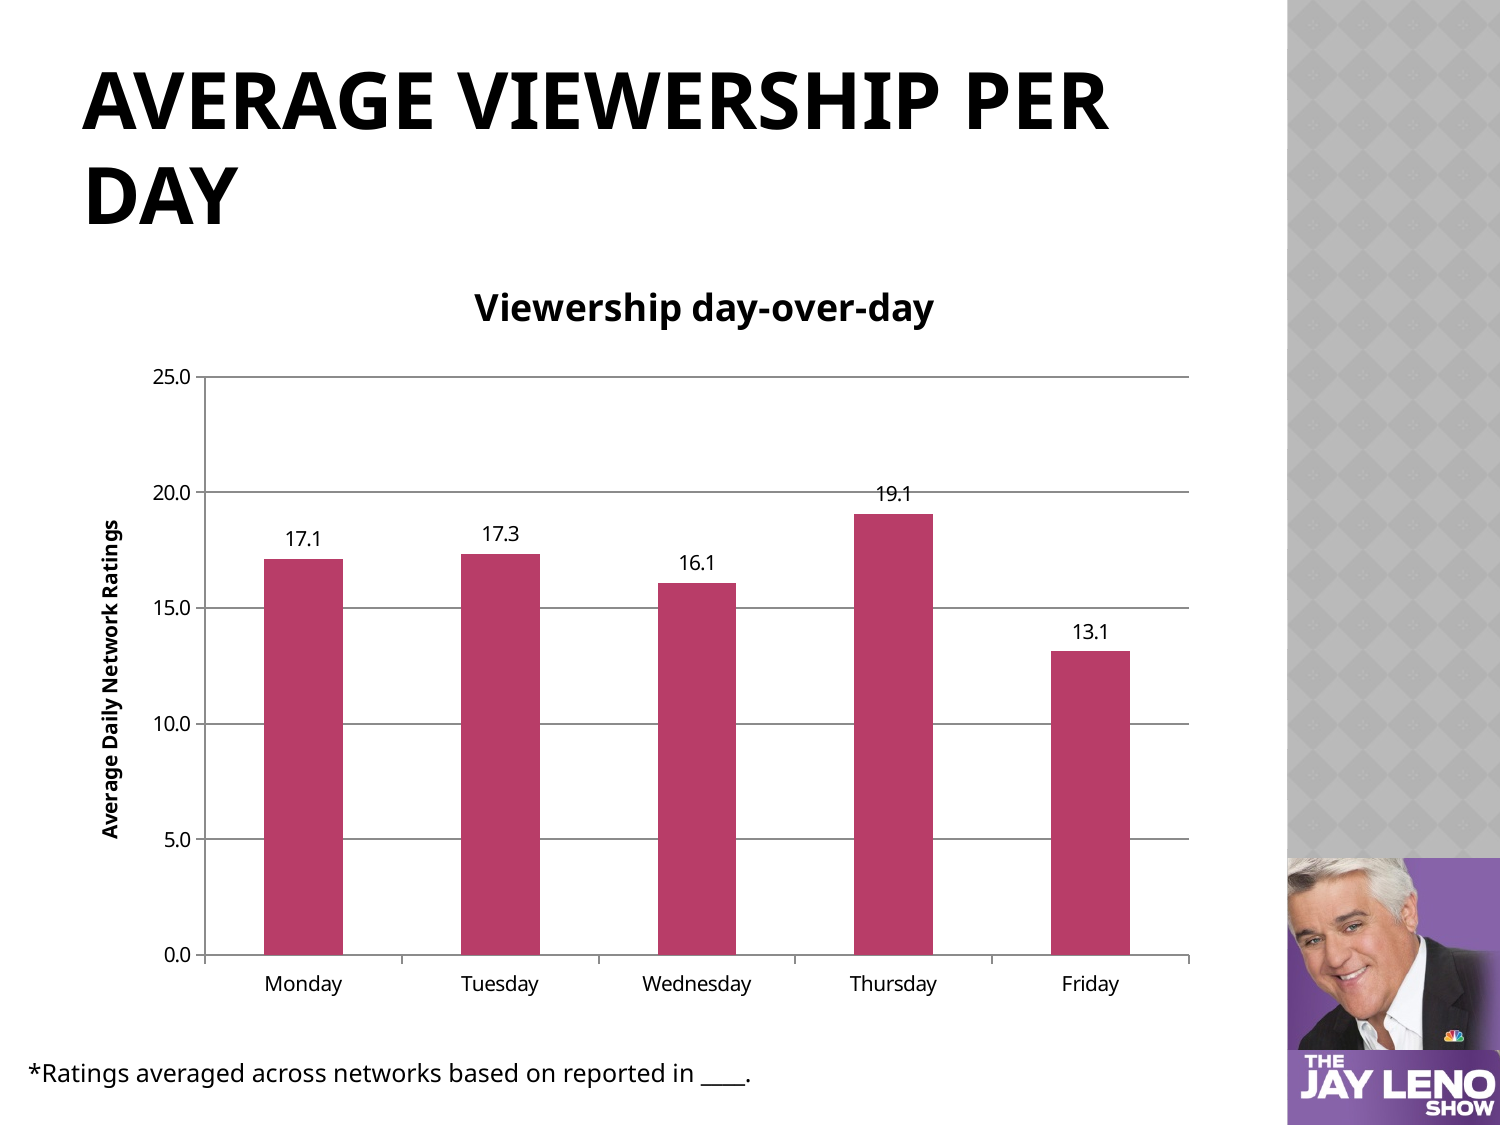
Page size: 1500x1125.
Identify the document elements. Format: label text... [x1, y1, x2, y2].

text_box *Ratings averaged across networks based on reported in ____. [13, 1050, 775, 1095]
picture [1287, 858, 1500, 1125]
title Average viewership per day [75, 52, 1263, 240]
chart [61, 249, 1213, 1014]
